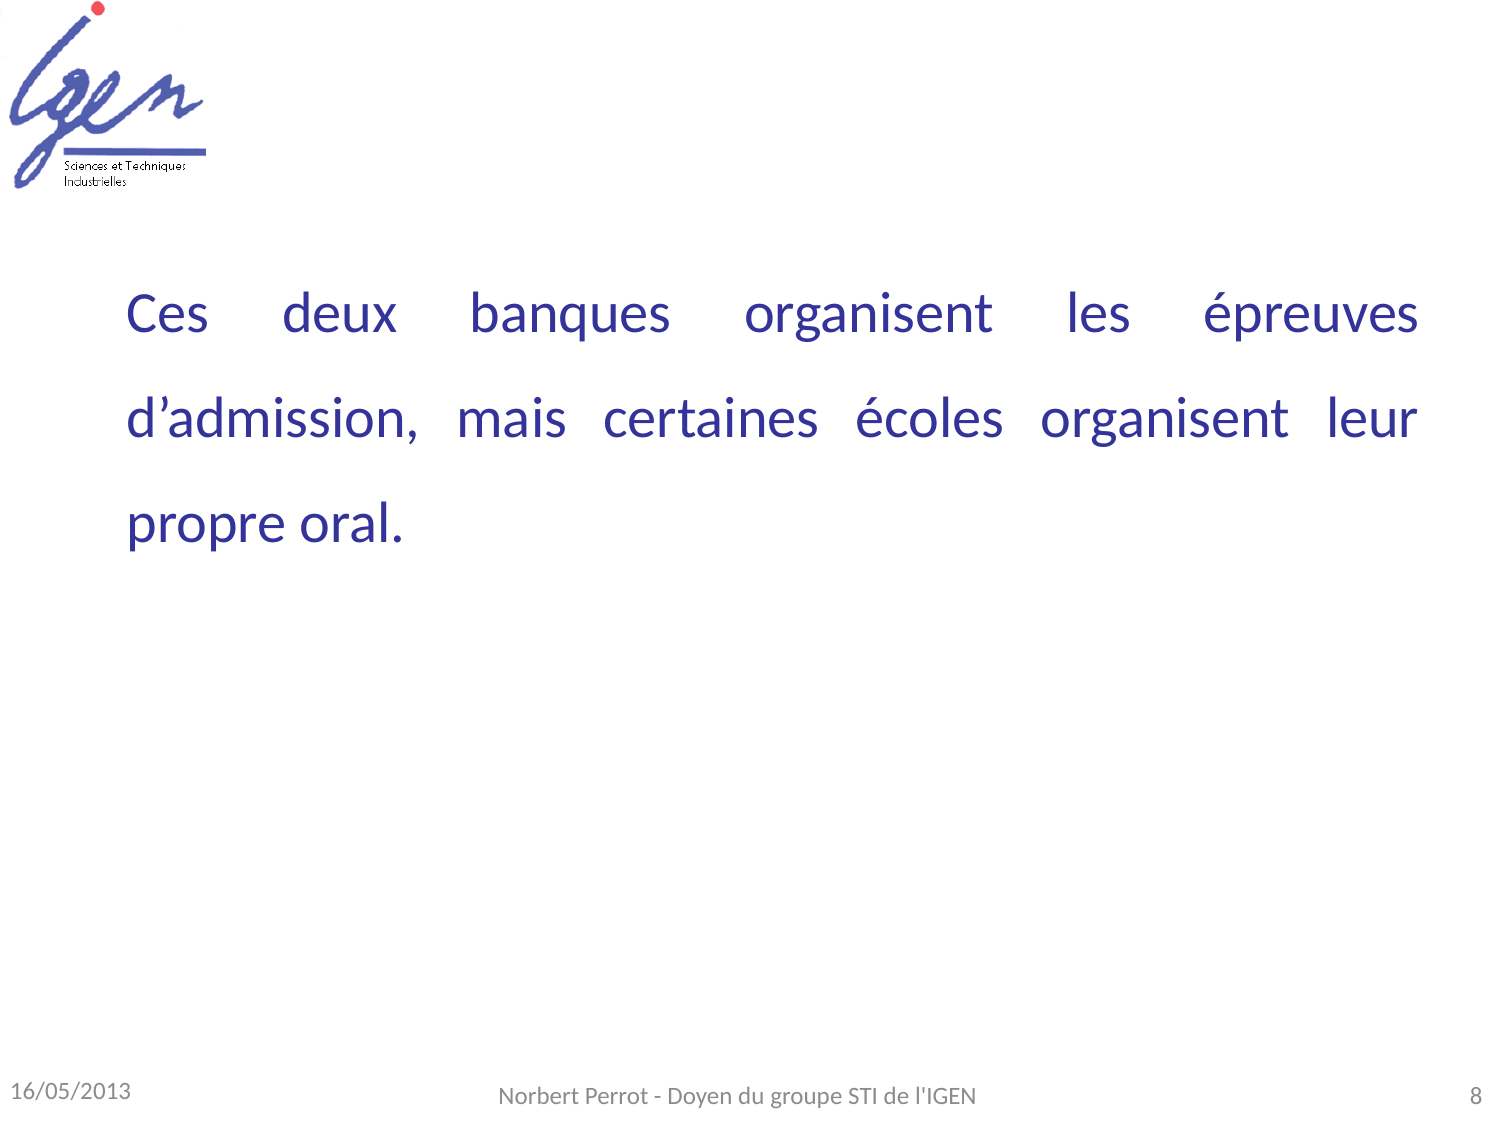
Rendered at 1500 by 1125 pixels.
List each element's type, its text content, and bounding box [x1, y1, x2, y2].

text_box Ces deux banques organisent les épreuves d’admission, mais certaines écoles organisent leur propre oral. [112, 231, 1435, 652]
picture [0, 0, 206, 192]
slide_number 8 [1147, 1065, 1498, 1125]
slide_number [0, 1059, 346, 1120]
footer Norbert Perrot - Doyen du groupe STI de l'IGEN [454, 1065, 1022, 1125]
